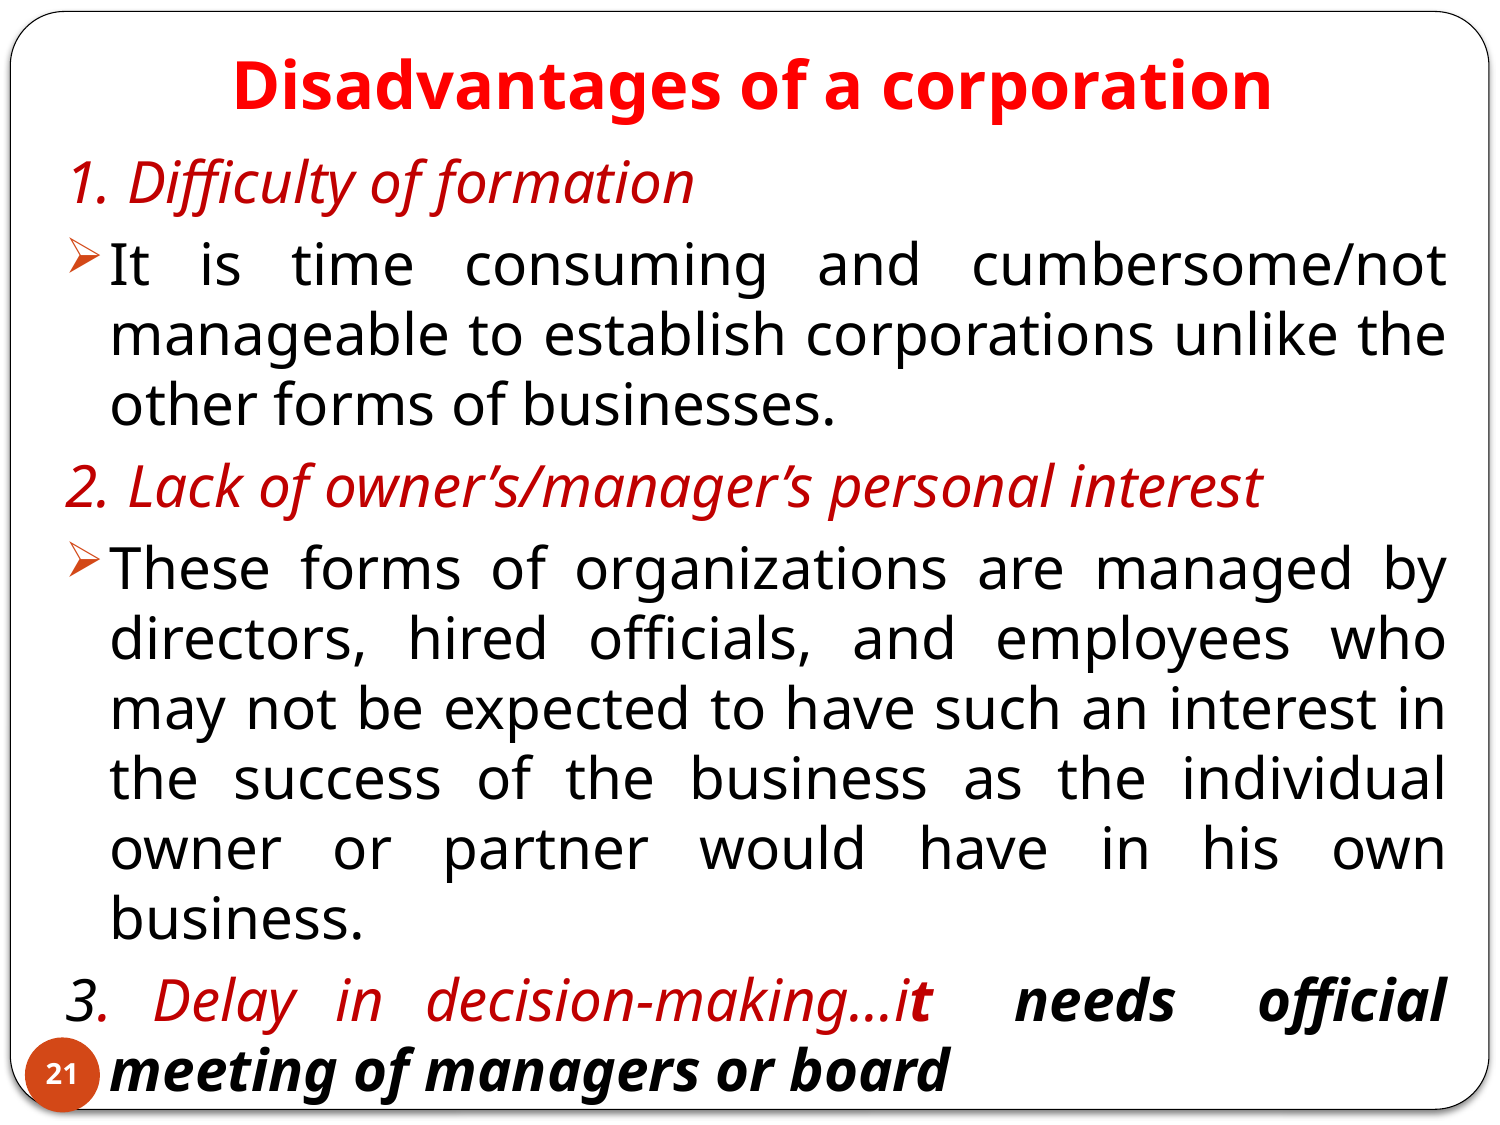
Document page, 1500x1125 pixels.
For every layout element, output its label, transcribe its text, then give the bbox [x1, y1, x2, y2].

slide_number 21 [24, 1037, 100, 1113]
list 1. Difficulty of formation It is time consuming and cumbersome/not manageable to establish corporations unlike the other forms of businesses. 2. Lack of owner’s/manager’s personal interest These forms of organizations are managed by directors, hired officials, and employees who may not be expected to have such an interest in the success of the business as the individual owner or partner would have in his own business. 3. Delay in decision-making…it needs official meeting of managers or board 4.Lack of secrecy….openness…lack of privacy 5.Double taxation [50, 137, 1463, 1088]
title Disadvantages of a corporation [150, 37, 1425, 137]
